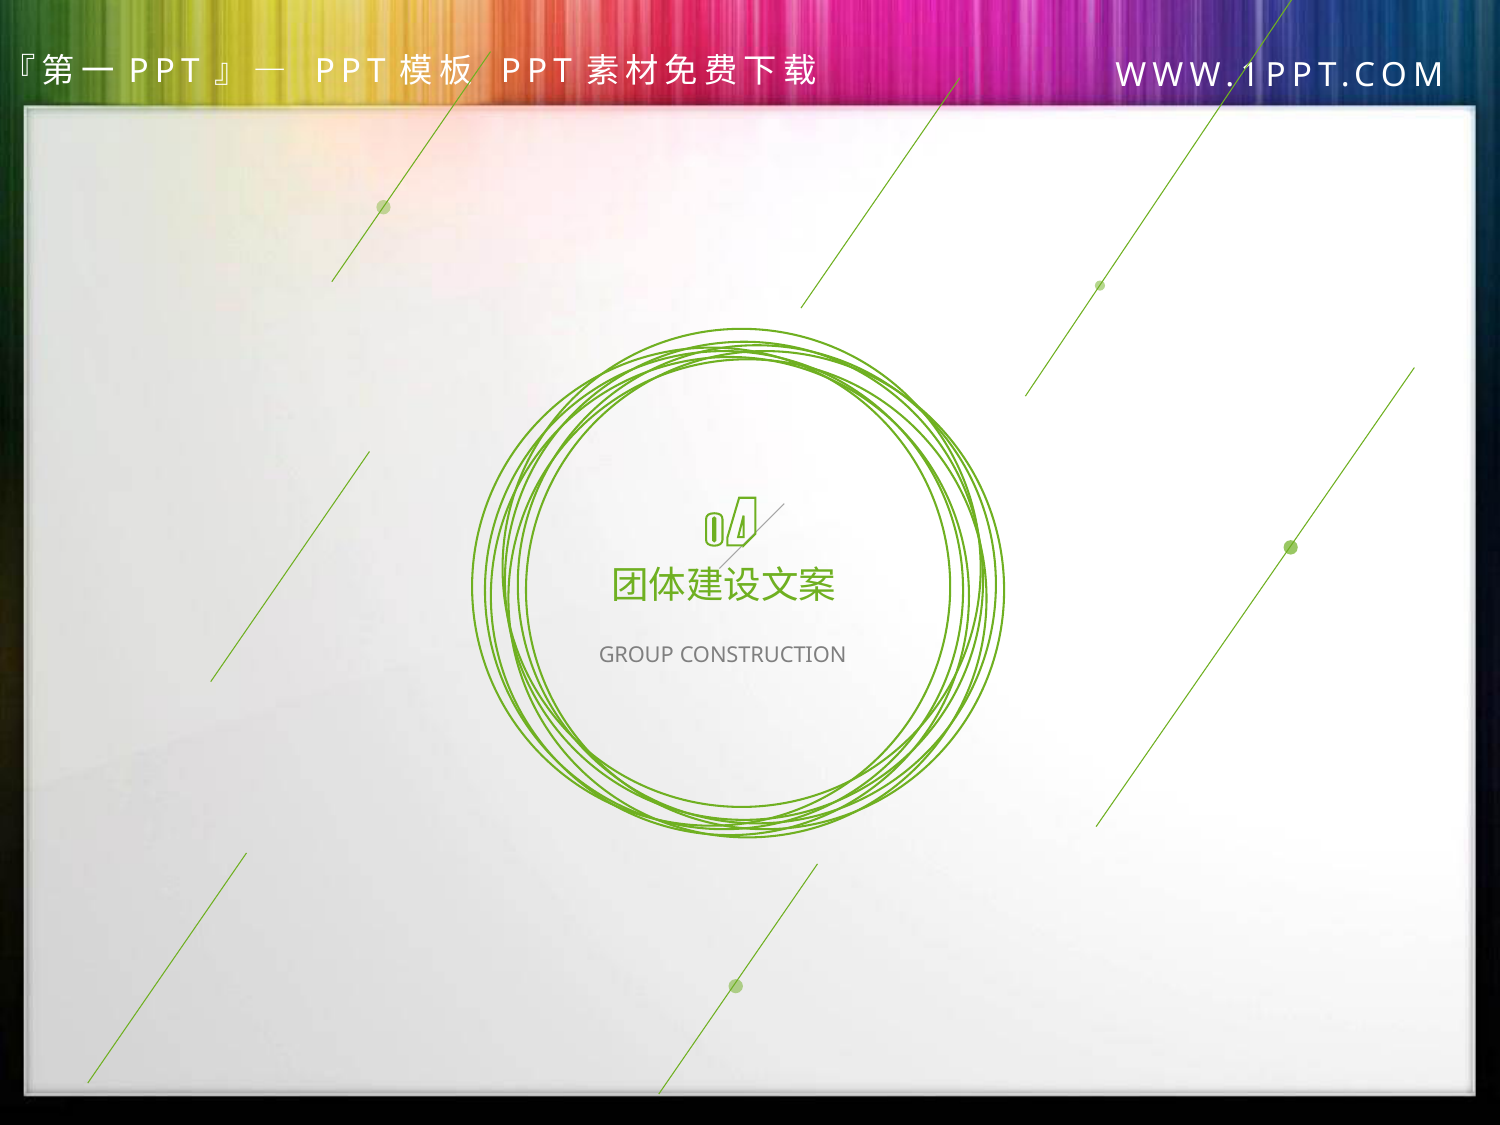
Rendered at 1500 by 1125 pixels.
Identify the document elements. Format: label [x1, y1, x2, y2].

text_box [471, 328, 1005, 838]
text_box [800, 77, 960, 309]
text_box [658, 863, 818, 1095]
text_box [1095, 367, 1415, 827]
text_box [719, 503, 785, 569]
text_box [87, 852, 247, 1084]
picture [0, 0, 1500, 1125]
text_box [1025, 0, 1361, 397]
text_box [210, 451, 370, 682]
text_box [331, 51, 491, 282]
